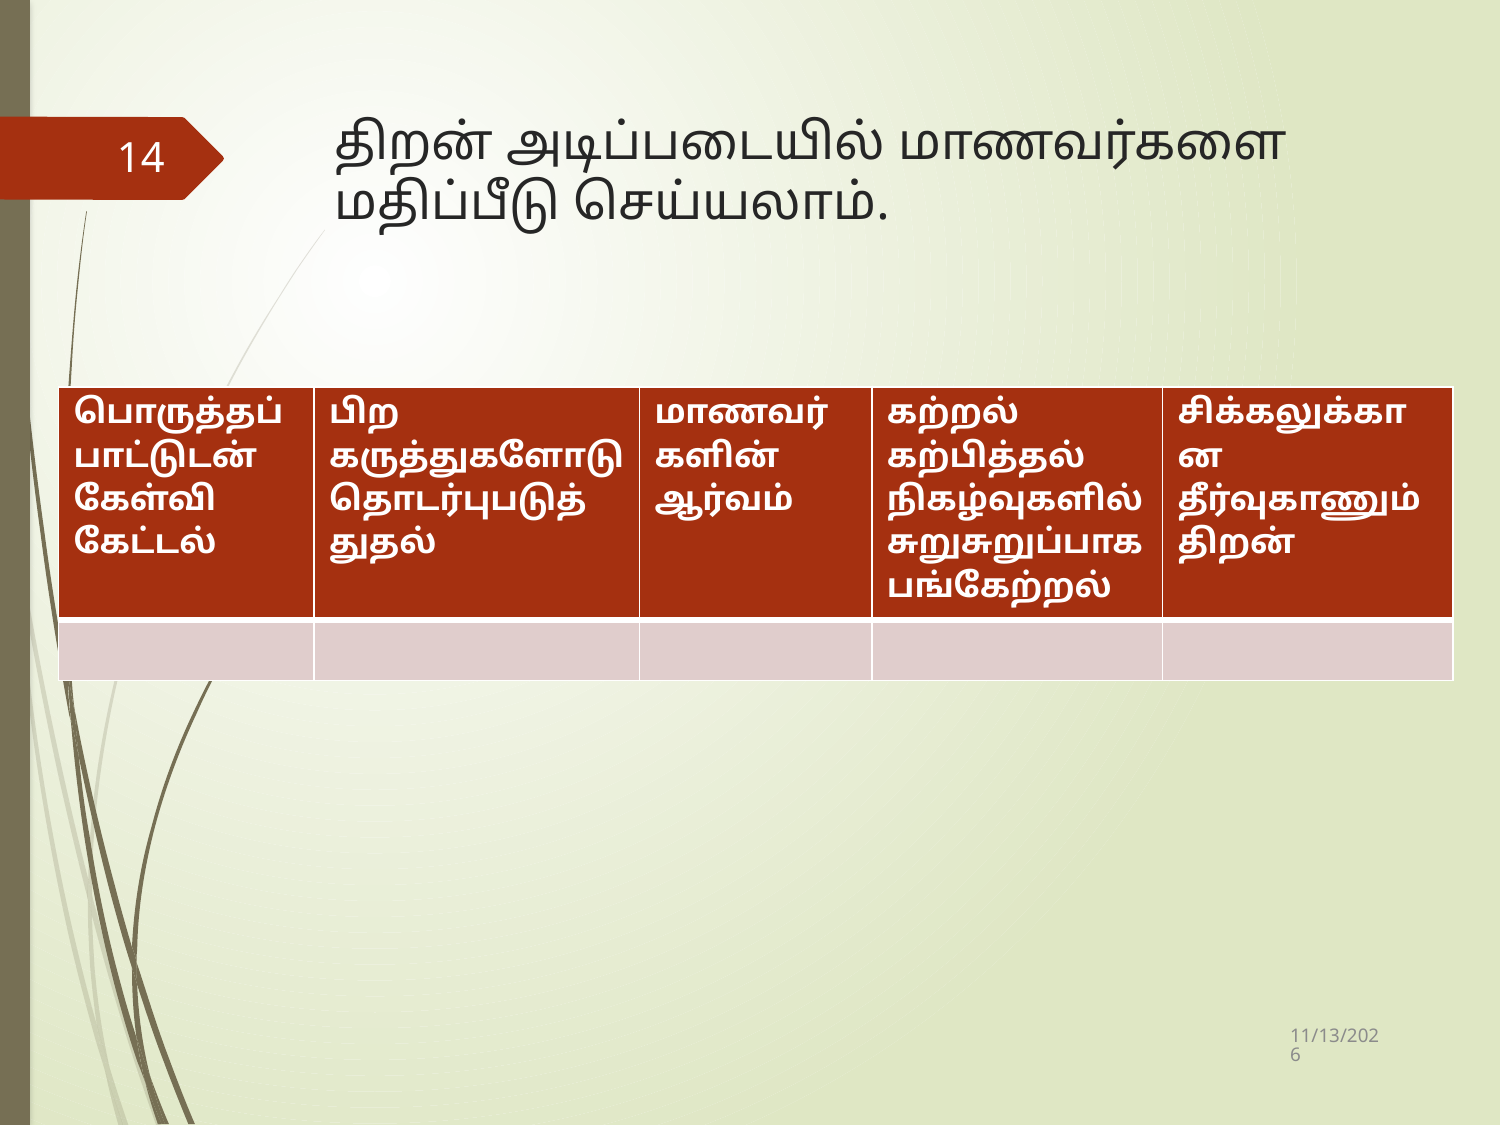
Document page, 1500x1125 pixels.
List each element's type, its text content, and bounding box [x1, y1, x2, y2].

table_cell [873, 623, 1162, 680]
table_header பொருத்தப்பாட்டுடன் கேள்வி கேட்டல் [59, 388, 313, 617]
table_header கற்றல் கற்பித்தல் நிகழ்வுகளில் சுறுசுறுப்பாக பங்கேற்றல் [873, 388, 1162, 617]
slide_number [1275, 1006, 1401, 1068]
table_cell [640, 623, 871, 680]
table_cell [315, 623, 639, 680]
table_cell [59, 623, 313, 680]
table_header மாணவர்களின் ஆர்வம் [640, 388, 871, 617]
table_header சிக்கலுக்கான தீர்வுகாணும் திறன் [1163, 388, 1452, 617]
title திறன் அடிப்படையில் மாணவர்களை மதிப்பீடு செய்யலாம். [319, 102, 1400, 313]
slide_number 14 [83, 129, 180, 190]
table_header பிற கருத்துகளோடு தொடர்புபடுத்துதல் [315, 388, 639, 617]
table_cell [1163, 623, 1452, 680]
